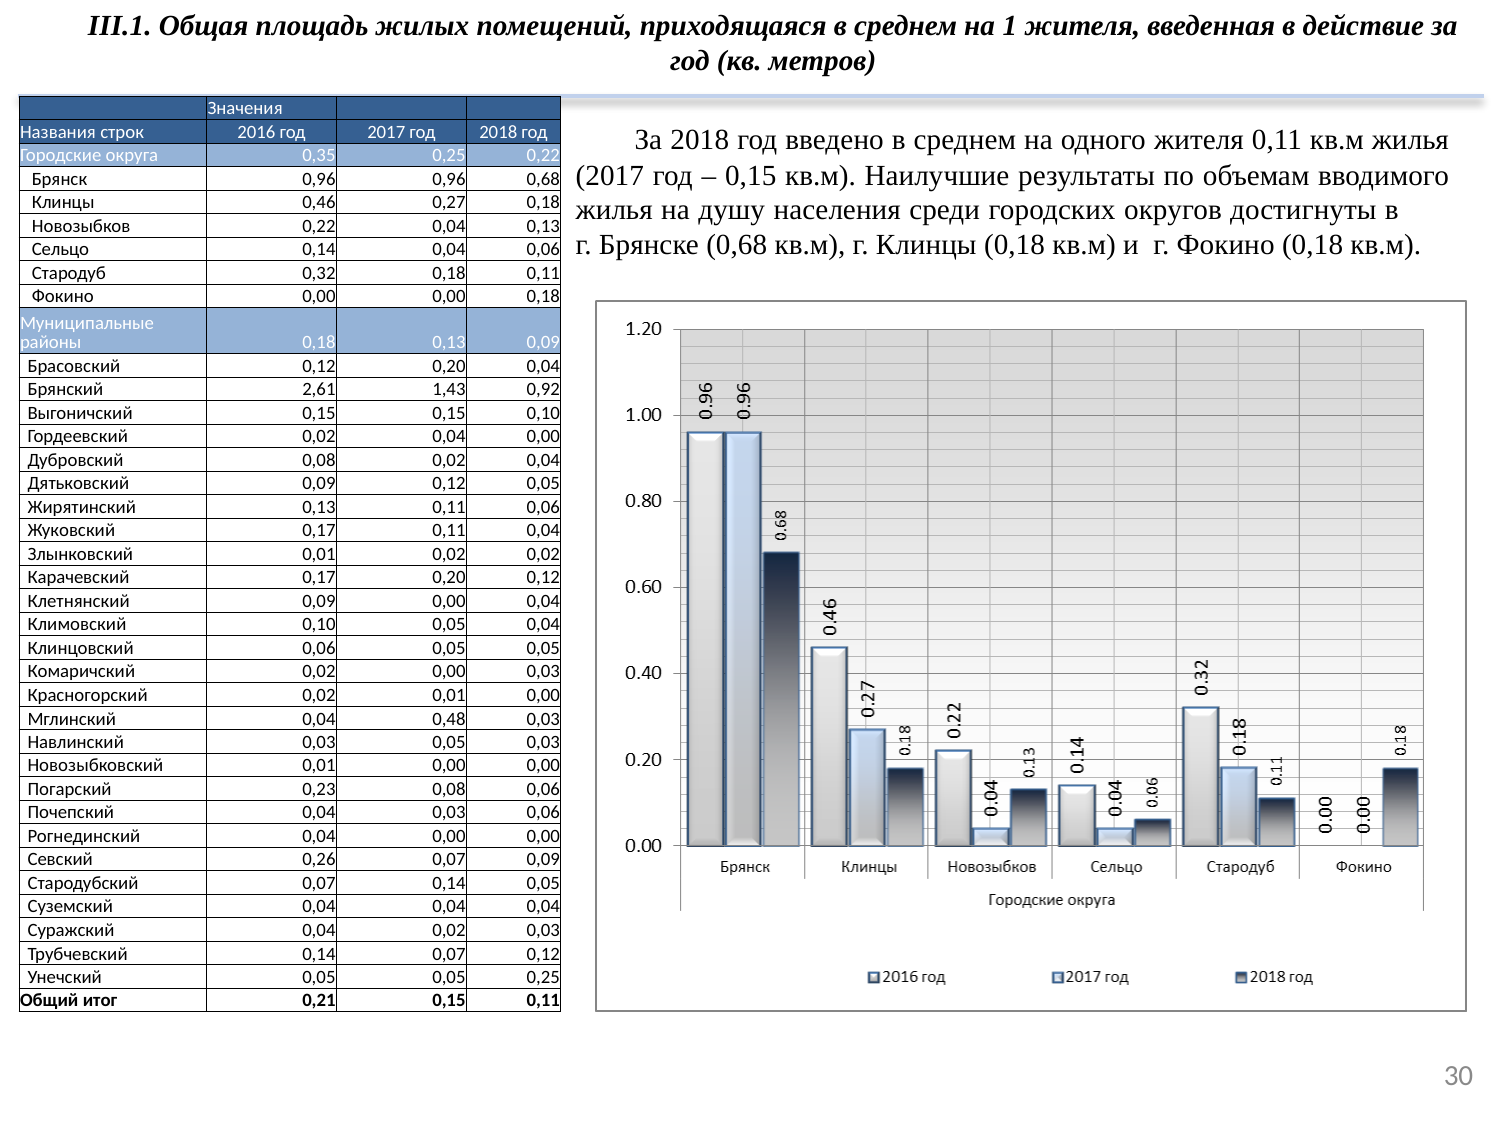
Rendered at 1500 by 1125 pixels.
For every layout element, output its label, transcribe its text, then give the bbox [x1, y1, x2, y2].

table_cell 2016 год [207, 120, 336, 143]
table_cell 0,04 [467, 448, 560, 471]
table_cell 0,25 [337, 144, 466, 166]
table_cell 0,14 [337, 871, 466, 894]
table_cell 0,03 [467, 707, 560, 729]
table_cell 0,03 [467, 730, 560, 753]
table_cell 0,18 [337, 261, 466, 284]
table_cell 0,09 [467, 848, 560, 870]
table_cell 0,09 [207, 589, 336, 612]
table_cell Красногорский [20, 683, 206, 706]
table_cell 0,00 [467, 683, 560, 706]
table_cell Севский [20, 848, 206, 870]
table_cell 0,06 [467, 495, 560, 518]
table_cell 0,22 [207, 214, 336, 237]
table_cell 0,15 [207, 401, 336, 424]
text_box 30 [1399, 1034, 1488, 1113]
table_cell 0,08 [337, 777, 466, 800]
table_cell 0,05 [207, 965, 336, 988]
table_cell Дубровский [20, 448, 206, 471]
table_cell 0,07 [337, 942, 466, 964]
table_cell 0,14 [207, 942, 336, 964]
table_cell 0,02 [207, 425, 336, 447]
table_cell Муниципальные районы [20, 308, 206, 353]
table_cell 0,15 [337, 401, 466, 424]
table_cell 0,05 [337, 613, 466, 635]
table_cell 0,46 [207, 191, 336, 213]
table_cell 0,04 [337, 425, 466, 447]
table_cell Унечский [20, 965, 206, 988]
table_cell Рогнединский [20, 824, 206, 847]
table_cell 0,02 [467, 542, 560, 565]
table_cell Стародубский [20, 871, 206, 894]
table_cell 0,13 [207, 495, 336, 518]
table_cell 0,68 [467, 167, 560, 190]
table_cell Трубчевский [20, 942, 206, 964]
table_cell 0,25 [467, 965, 560, 988]
table_cell 0,05 [337, 636, 466, 659]
table_cell Новозыбков [20, 214, 206, 237]
table_cell 0,23 [207, 777, 336, 800]
table_cell 0,26 [207, 848, 336, 870]
table_cell 0,92 [467, 378, 560, 400]
table_cell 0,00 [337, 660, 466, 682]
table_cell 0,21 [207, 989, 336, 1011]
table_cell Фокино [20, 285, 206, 307]
table_cell 0,96 [337, 167, 466, 190]
table_cell Городские округа [20, 144, 206, 166]
table_cell 0,04 [337, 238, 466, 260]
table_cell Комаричский [20, 660, 206, 682]
table_cell Сельцо [20, 238, 206, 260]
table_cell 0,04 [207, 918, 336, 941]
table_cell 0,03 [467, 660, 560, 682]
table_cell 0,18 [207, 308, 336, 353]
table_cell 0,02 [337, 448, 466, 471]
table_cell 0,06 [467, 238, 560, 260]
table_cell 0,03 [467, 918, 560, 941]
table_cell 0,01 [207, 542, 336, 565]
table_cell 0,04 [467, 519, 560, 541]
table_cell 2018 год [467, 120, 560, 143]
table_cell 0,11 [467, 989, 560, 1011]
table_cell 0,08 [207, 448, 336, 471]
table_cell Выгоничский [20, 401, 206, 424]
table_cell 0,11 [467, 261, 560, 284]
table_cell 0,13 [467, 214, 560, 237]
table_cell 0,00 [337, 589, 466, 612]
table_cell 0,17 [207, 519, 336, 541]
table_cell 0,04 [207, 895, 336, 917]
table_cell 0,00 [467, 754, 560, 776]
table_cell 0,12 [207, 354, 336, 377]
table_cell 2,61 [207, 378, 336, 400]
table_cell 0,02 [207, 683, 336, 706]
table_cell 0,35 [207, 144, 336, 166]
table_cell 0,20 [337, 566, 466, 588]
table_cell Клинцы [20, 191, 206, 213]
table_cell 0,02 [337, 542, 466, 565]
table_cell 0,11 [337, 519, 466, 541]
table_cell Карачевский [20, 566, 206, 588]
table_cell 0,05 [337, 965, 466, 988]
table_cell 0,14 [207, 238, 336, 260]
table_cell Жуковский [20, 519, 206, 541]
table_cell Суземский [20, 895, 206, 917]
table_cell 0,10 [207, 613, 336, 635]
table_cell 0,05 [467, 636, 560, 659]
table_cell 0,07 [337, 848, 466, 870]
table_cell Общий итог [20, 989, 206, 1011]
table_cell 0,18 [467, 285, 560, 307]
table_header [467, 104, 560, 119]
table_cell 0,10 [467, 401, 560, 424]
table_cell 0,03 [207, 730, 336, 753]
table_cell Брасовский [20, 354, 206, 377]
table_cell 0,09 [467, 308, 560, 353]
table_cell Стародуб [20, 261, 206, 284]
table_cell 0,04 [467, 589, 560, 612]
table_cell 0,22 [467, 144, 560, 166]
table_cell 0,06 [467, 777, 560, 800]
table_cell 0,04 [467, 895, 560, 917]
table_header Значения [207, 104, 336, 119]
table_cell 0,05 [467, 472, 560, 494]
table_cell Клинцовский [20, 636, 206, 659]
table_cell 0,13 [337, 308, 466, 353]
table_cell Суражский [20, 918, 206, 941]
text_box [587, 291, 1474, 1021]
table_cell 0,15 [337, 989, 466, 1011]
table_cell 0,11 [337, 495, 466, 518]
table_cell Брянский [20, 378, 206, 400]
table_cell Навлинский [20, 730, 206, 753]
table_cell 0,04 [467, 354, 560, 377]
table_cell 0,48 [337, 707, 466, 729]
table_cell Климовский [20, 613, 206, 635]
table_cell Дятьковский [20, 472, 206, 494]
table_cell Клетнянский [20, 589, 206, 612]
table_cell 0,12 [337, 472, 466, 494]
table_cell Жирятинский [20, 495, 206, 518]
table_cell Злынковский [20, 542, 206, 565]
table_cell 0,00 [467, 824, 560, 847]
table_cell 0,06 [207, 636, 336, 659]
table_header [337, 104, 466, 119]
table_cell 0,00 [207, 285, 336, 307]
table_cell 0,00 [337, 285, 466, 307]
table_cell Гордеевский [20, 425, 206, 447]
table_cell 0,05 [467, 871, 560, 894]
table_header [20, 103, 206, 119]
table_cell 0,04 [207, 707, 336, 729]
table_cell 0,04 [337, 895, 466, 917]
table_cell 0,12 [467, 566, 560, 588]
table_cell 0,00 [337, 824, 466, 847]
table_cell 0,04 [207, 824, 336, 847]
table_cell 0,02 [207, 660, 336, 682]
table_cell 0,01 [337, 683, 466, 706]
table_cell Новозыбковский [20, 754, 206, 776]
table_cell 0,02 [337, 918, 466, 941]
table_cell 0,00 [467, 425, 560, 447]
table_cell 0,96 [207, 167, 336, 190]
table_cell 0,27 [337, 191, 466, 213]
table_cell 0,04 [207, 801, 336, 823]
table_cell 0,04 [337, 214, 466, 237]
table_cell 0,32 [207, 261, 336, 284]
table_cell 0,18 [467, 191, 560, 213]
table_cell 0,05 [337, 730, 466, 753]
table_cell 1,43 [337, 378, 466, 400]
table_cell 0,07 [207, 871, 336, 894]
text_box III.1. Общая площадь жилых помещений, приходящаяся в среднем на 1 жителя, введенная в действие за год (кв. метров) [52, 0, 1494, 84]
table_cell Почепский [20, 801, 206, 823]
table_cell 0,20 [337, 354, 466, 377]
table_cell 0,01 [207, 754, 336, 776]
table_cell 0,06 [467, 801, 560, 823]
table_cell Названия строк [20, 120, 206, 143]
table_cell 0,12 [467, 942, 560, 964]
table_cell Брянск [20, 167, 206, 190]
table_cell 0,09 [207, 472, 336, 494]
table_cell 0,04 [467, 613, 560, 635]
table_cell 0,03 [337, 801, 466, 823]
table_cell 0,00 [337, 754, 466, 776]
table_cell 2017 год [337, 120, 466, 143]
text_box За 2018 год введено в среднем на одного жителя 0,11 кв.м жилья (2017 год – 0,15 кв.м). Наилучшие результаты по объемам вводимого жилья на душу населения среди городских округов достигнуты в г. Брянске (0,68 кв.м), г. Клинцы (0,18 кв.м) и г. Фокино (0,18 кв.м). [561, 113, 1465, 269]
table_cell 0,17 [207, 566, 336, 588]
table_cell Мглинский [20, 707, 206, 729]
table_cell Погарский [20, 777, 206, 800]
